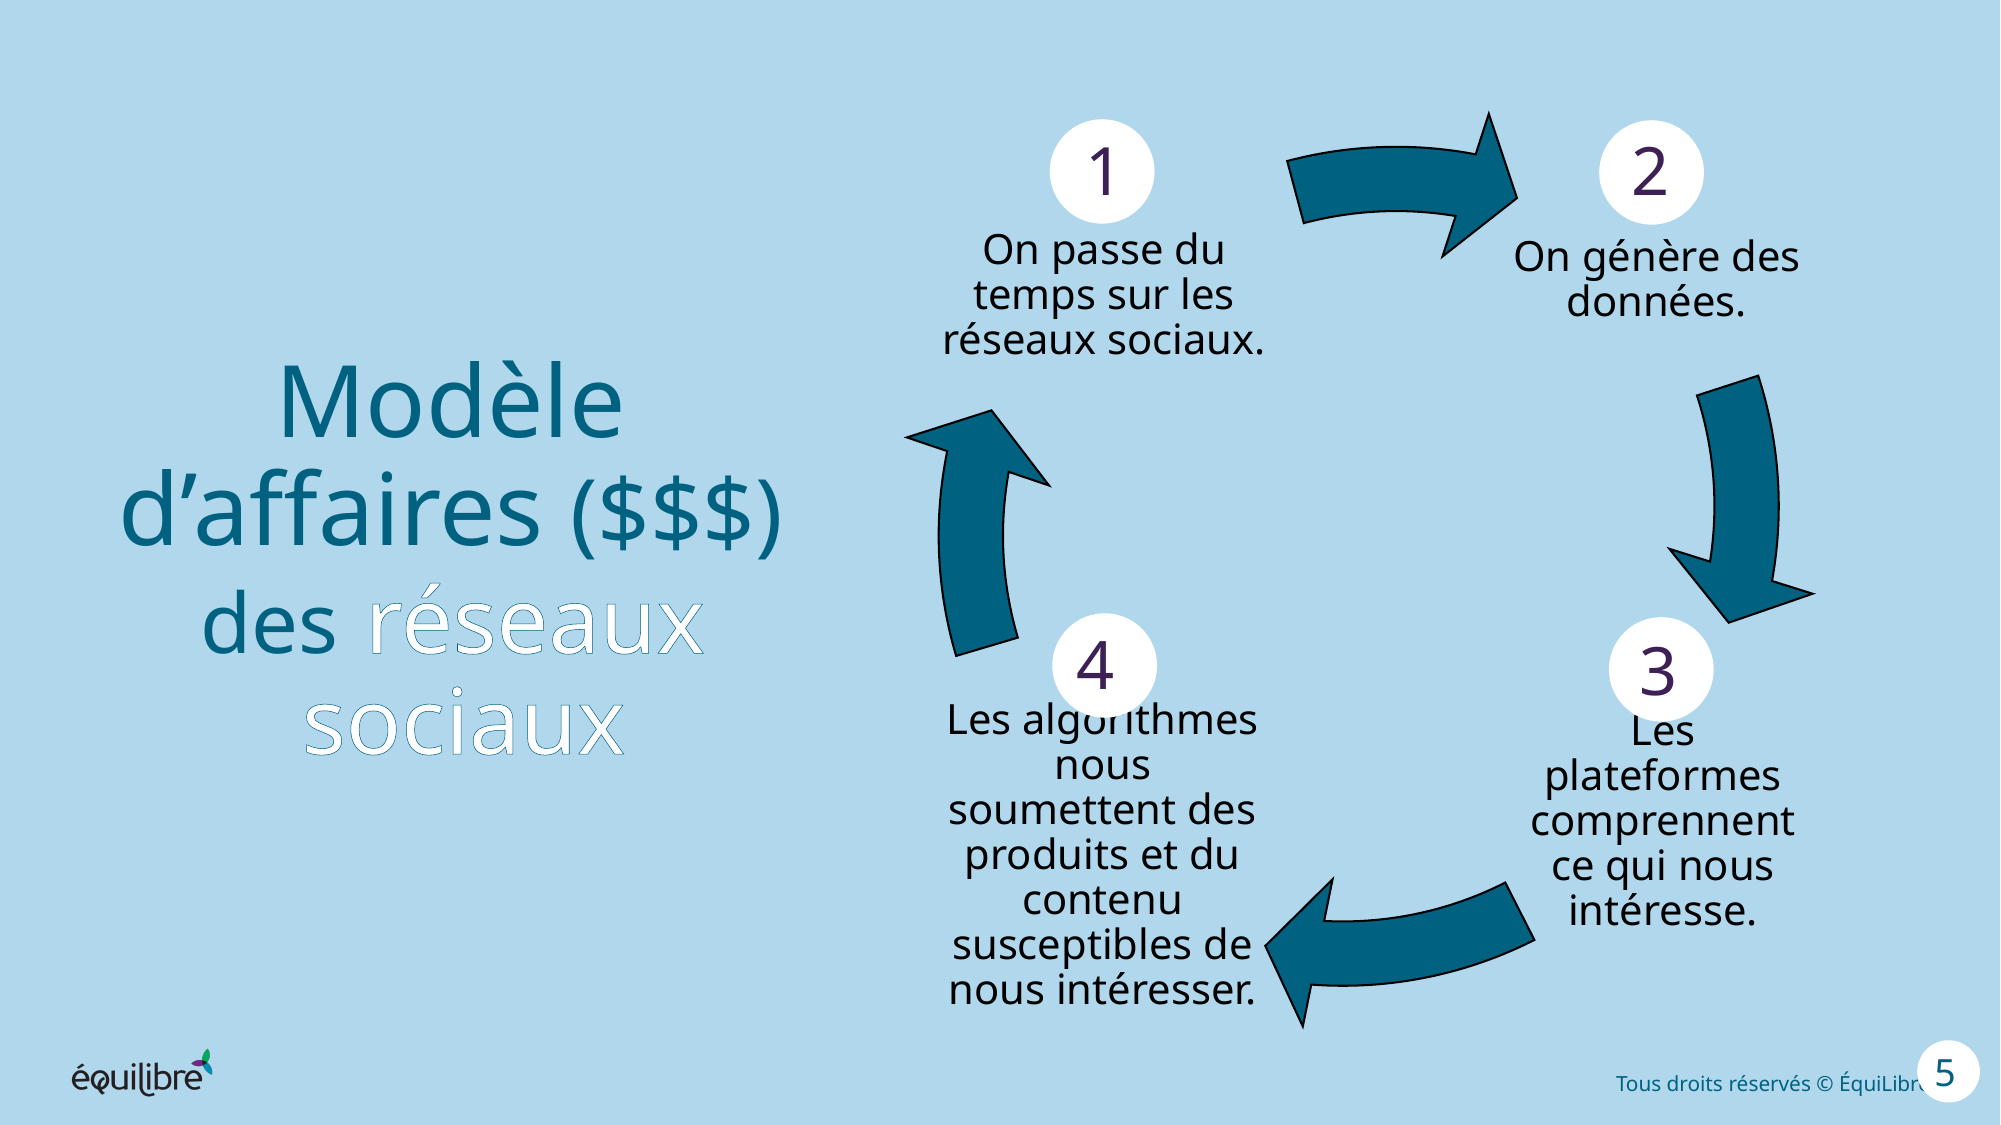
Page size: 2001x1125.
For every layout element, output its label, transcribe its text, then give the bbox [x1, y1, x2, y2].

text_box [733, 96, 2000, 1029]
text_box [1049, 119, 1202, 224]
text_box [1917, 1040, 1998, 1103]
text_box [1052, 613, 1193, 718]
picture [63, 1036, 221, 1125]
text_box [1608, 617, 1756, 722]
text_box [1599, 120, 1747, 225]
text_box Modèle d’affaires ($$$) des réseaux sociaux [0, 450, 733, 675]
